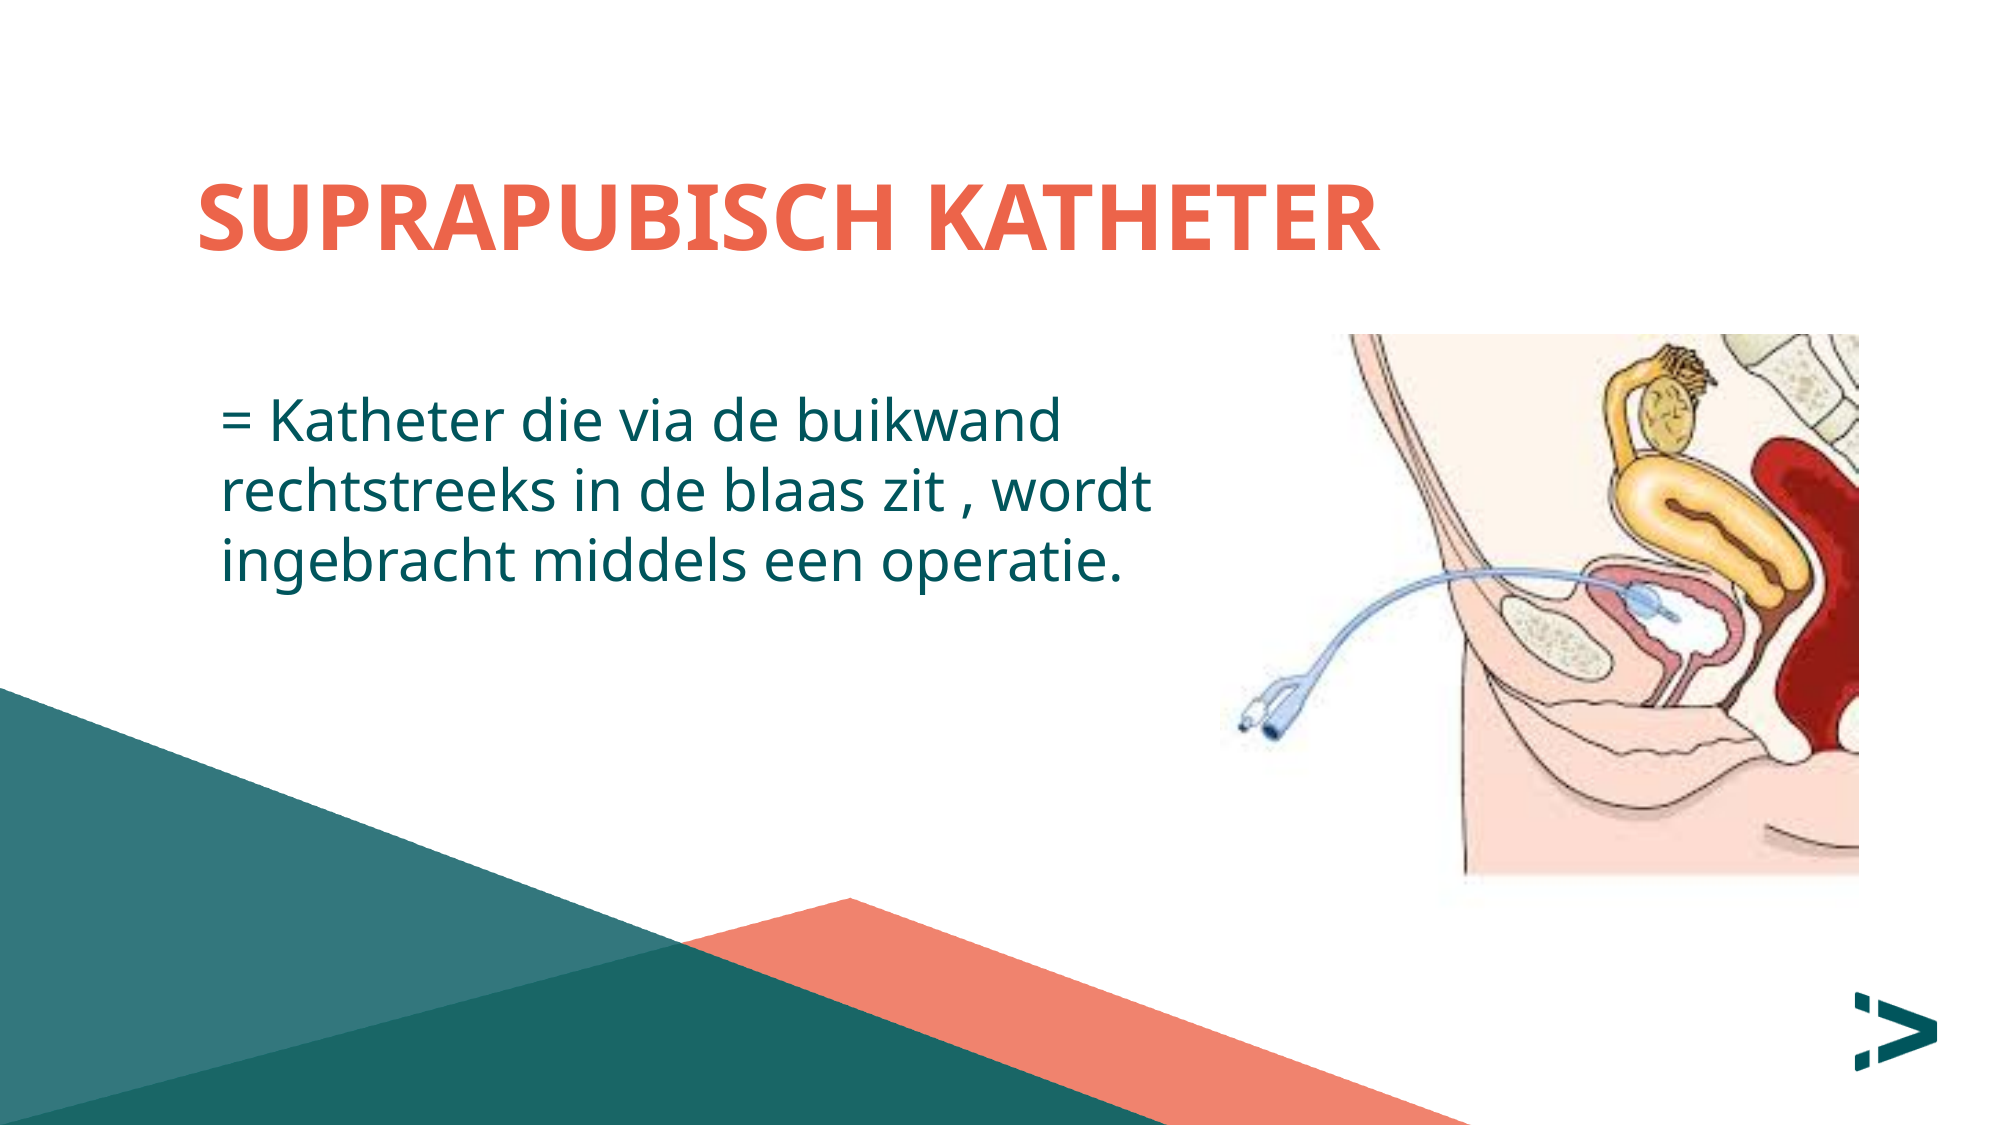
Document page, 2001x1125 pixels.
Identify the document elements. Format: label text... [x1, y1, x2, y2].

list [1220, 334, 1859, 932]
title Suprapubisch katheter [181, 114, 1681, 278]
text_box = Katheter die via de buikwand rechtstreeks in de blaas zit , wordt ingebracht middels een operatie. [205, 375, 1220, 601]
picture [0, 0, 2000, 1125]
